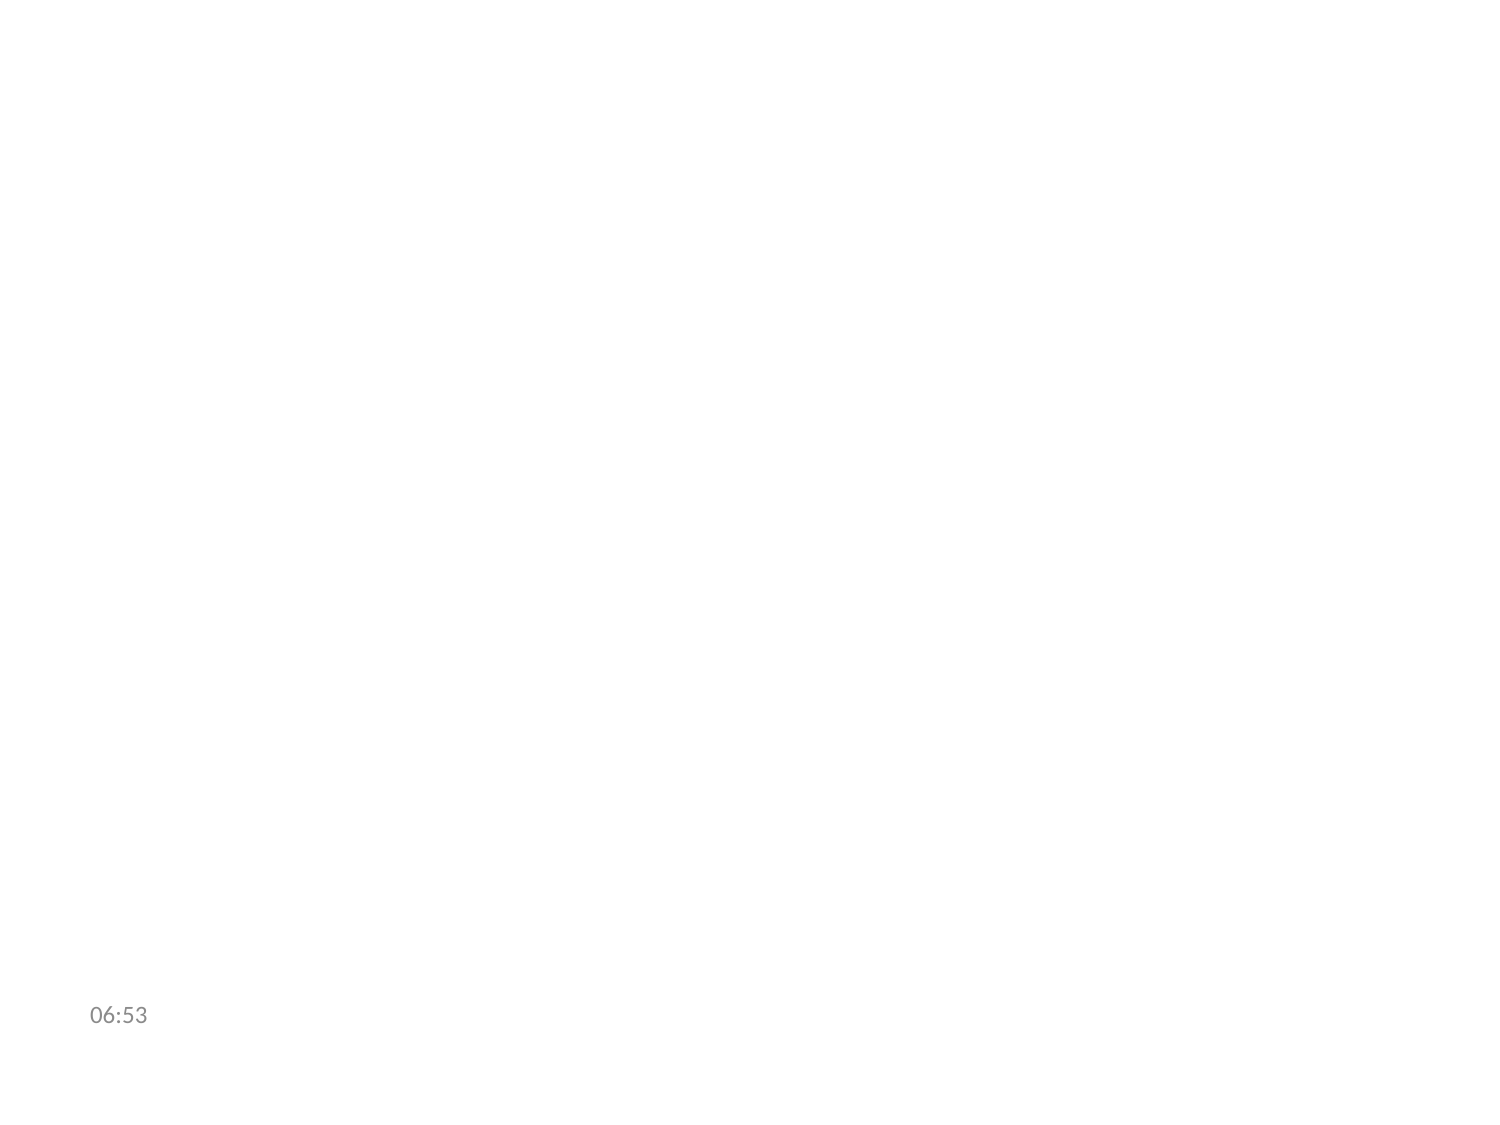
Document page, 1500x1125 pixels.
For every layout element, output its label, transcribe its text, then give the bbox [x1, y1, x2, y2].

text_box 15:35 [75, 983, 425, 1044]
